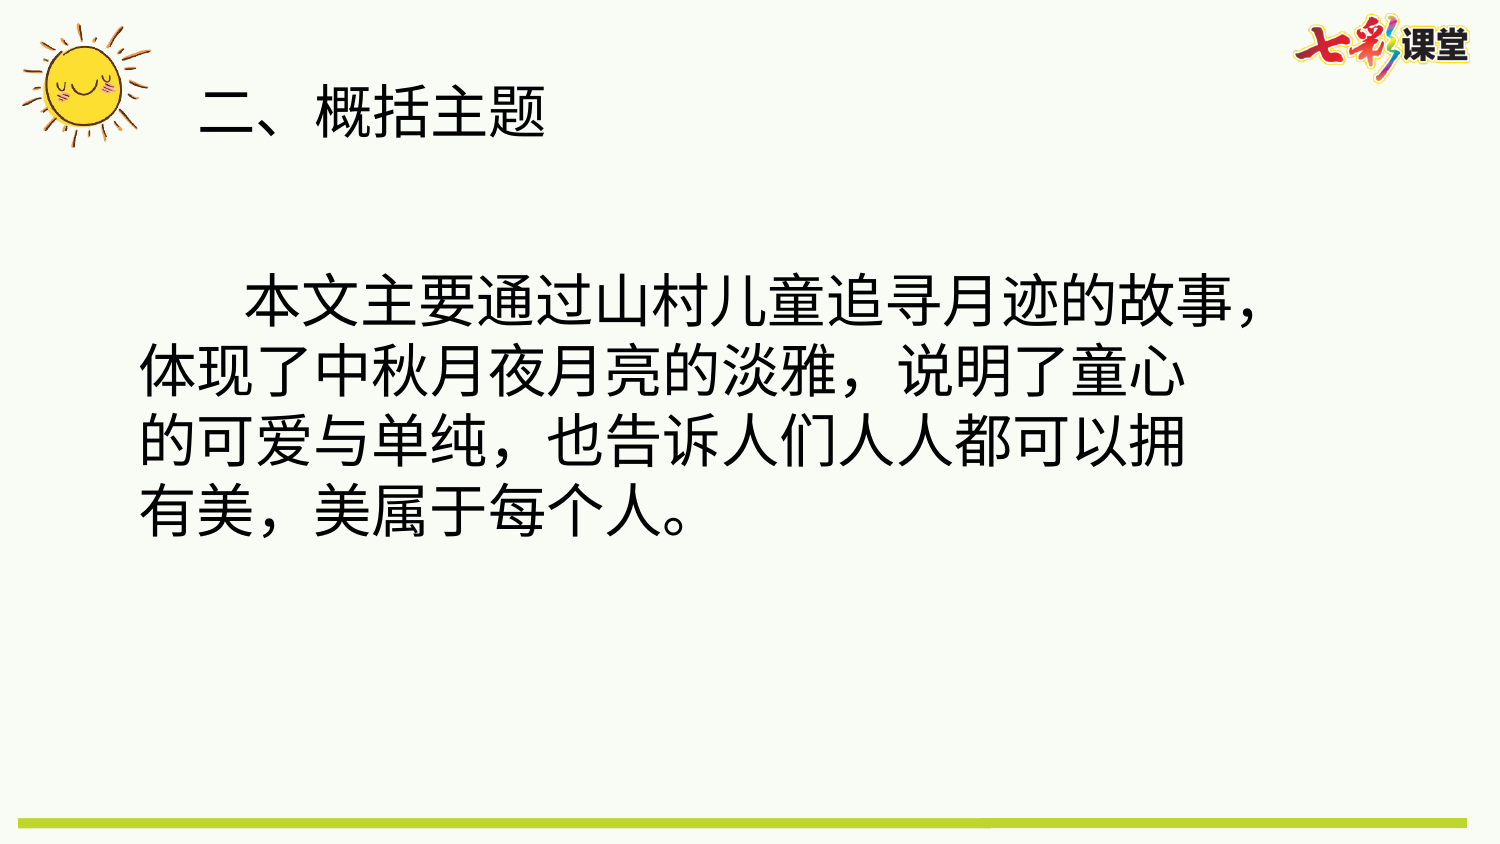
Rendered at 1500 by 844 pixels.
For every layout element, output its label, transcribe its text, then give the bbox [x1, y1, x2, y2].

picture [18, 771, 1467, 844]
picture [1291, 9, 1472, 87]
text_box 本文主要通过山村儿童追寻月迹的故事，体现了中秋月夜月亮的淡雅，说明了童心的可爱与单纯，也告诉人们人人都可以拥有美，美属于每个人。 [123, 256, 1258, 552]
picture [0, 0, 173, 172]
text_box 二、概括主题 [183, 67, 584, 153]
